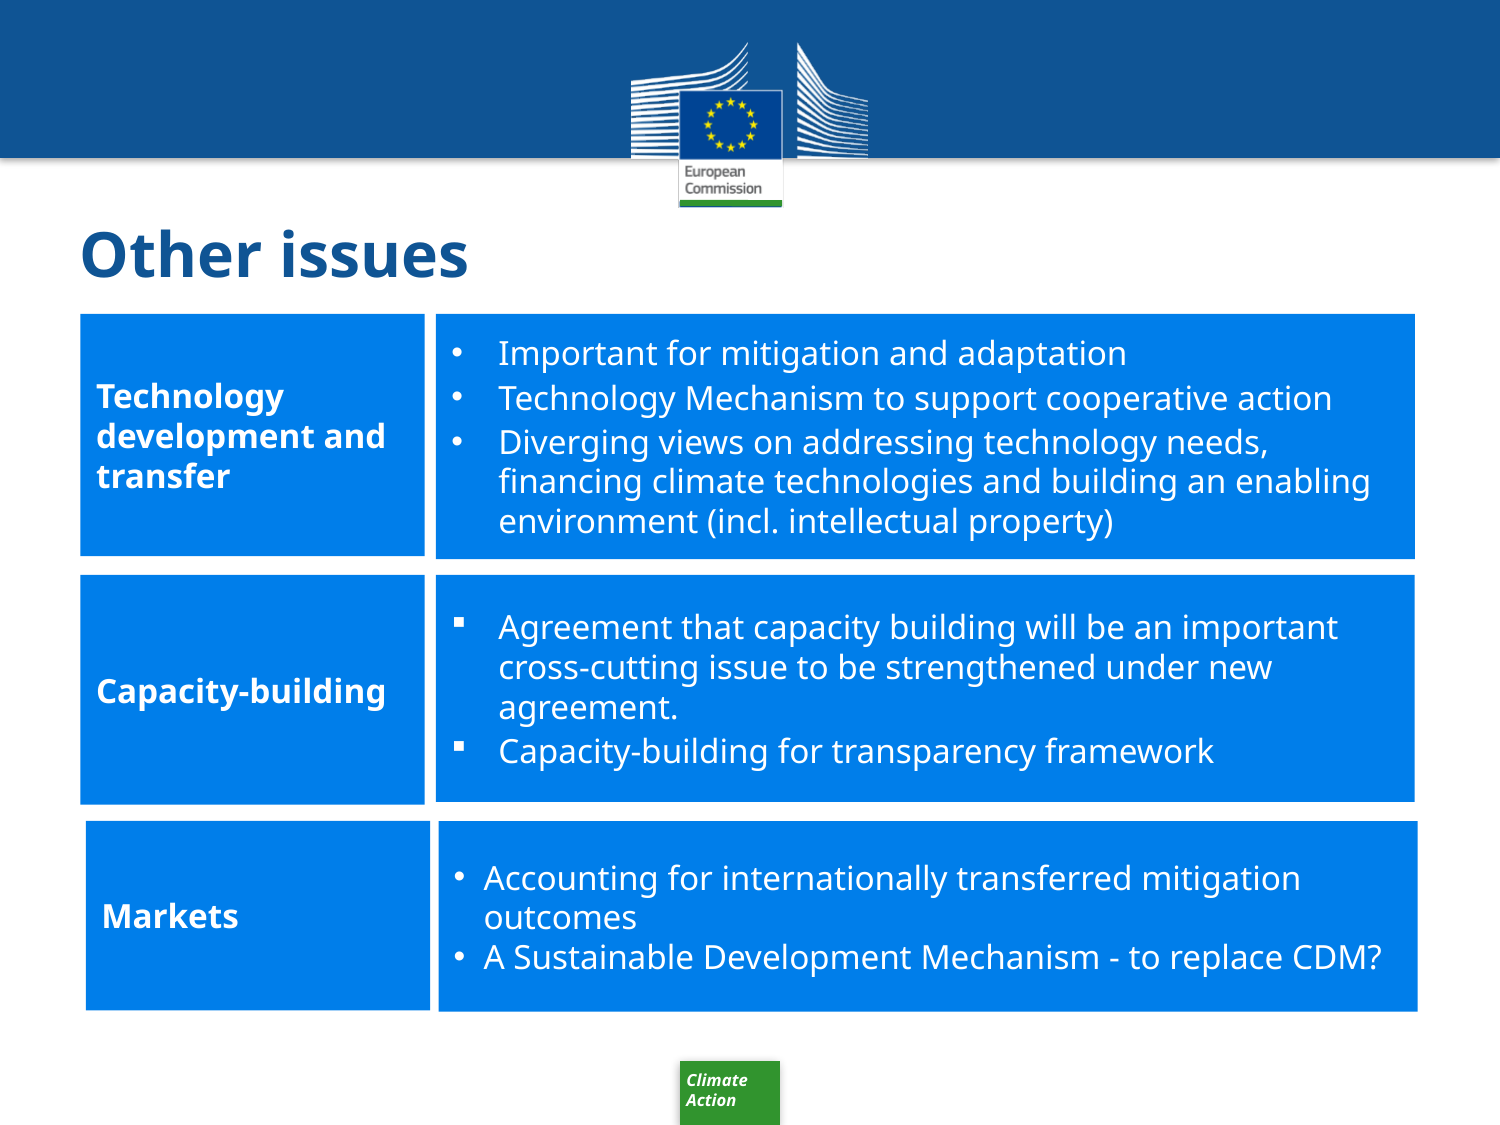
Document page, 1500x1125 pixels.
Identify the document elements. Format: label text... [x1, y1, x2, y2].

text_box Accounting for internationally transferred mitigation outcomes A Sustainable Development Mechanism - to replace CDM? [438, 821, 1418, 1012]
title Other issues [64, 175, 1462, 330]
picture [631, 42, 868, 175]
text_box Agreement that capacity building will be an important cross-cutting issue to be strengthened under new agreement. Capacity-building for transparency framework [435, 574, 1415, 802]
text_box Important for mitigation and adaptation Technology Mechanism to support cooperative action Diverging views on addressing technology needs, financing climate technologies and building an enabling environment (incl. intellectual property) [435, 313, 1415, 560]
text_box Markets [85, 820, 431, 1011]
text_box Capacity-building [80, 574, 425, 805]
text_box Technology development and transfer [80, 313, 425, 557]
